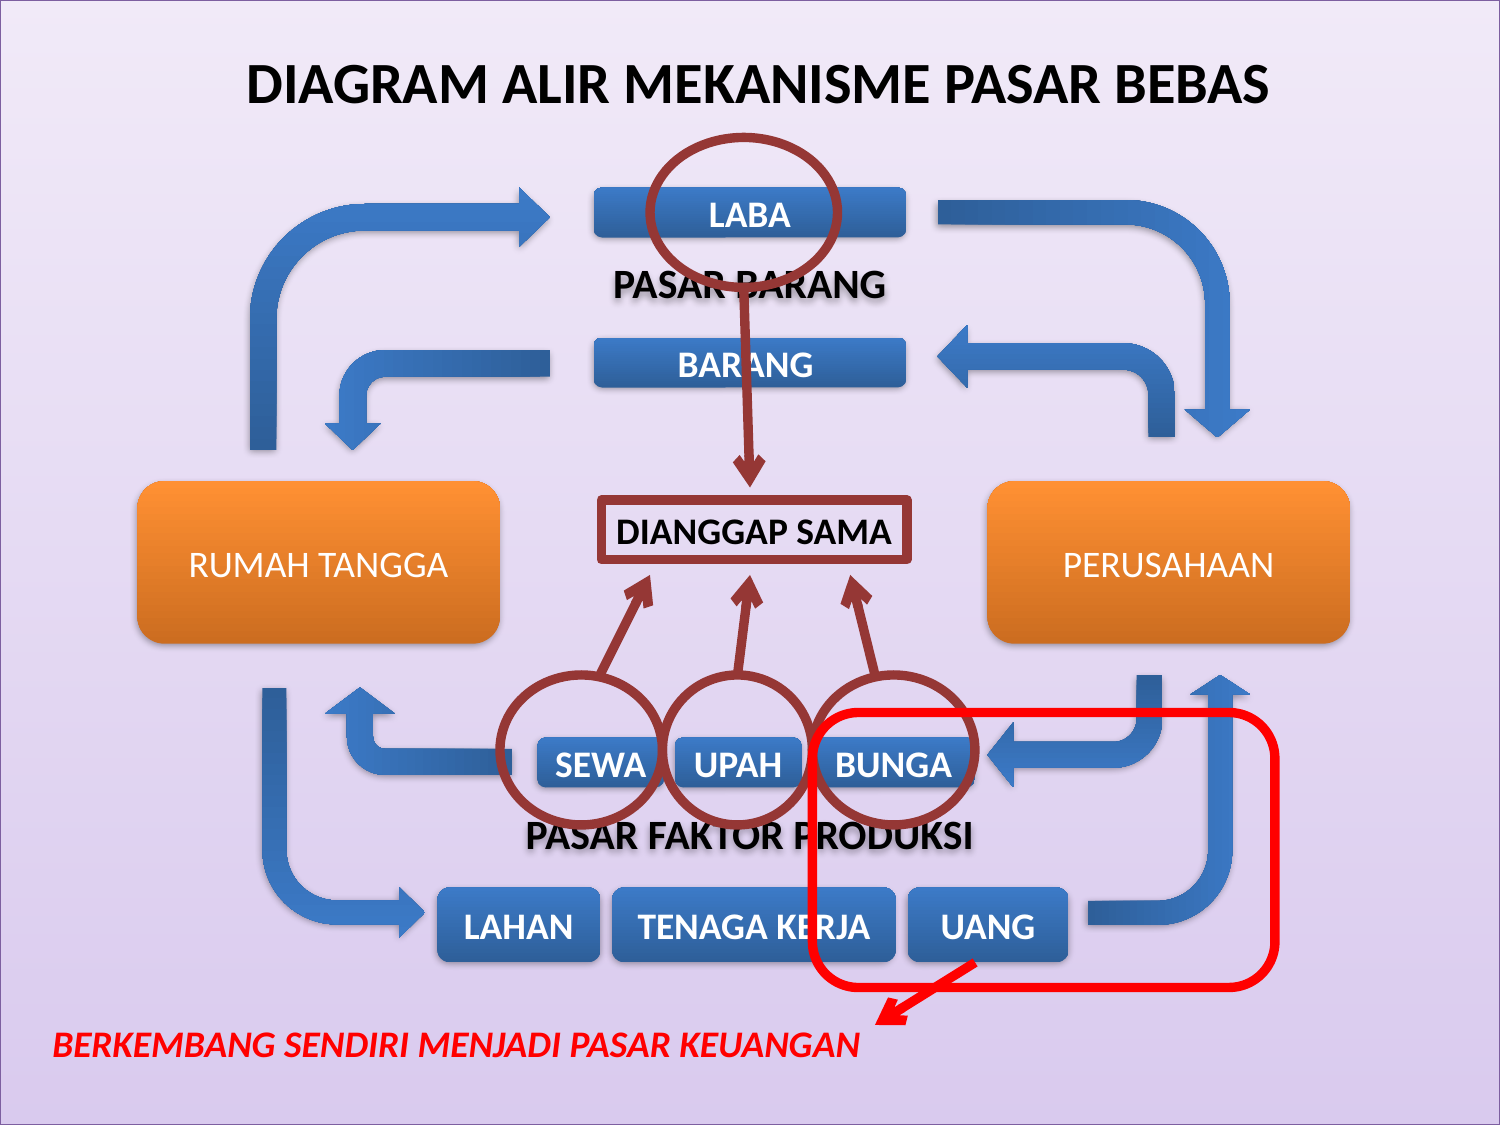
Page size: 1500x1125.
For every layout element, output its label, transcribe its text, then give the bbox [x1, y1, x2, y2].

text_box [649, 137, 838, 488]
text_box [137, 187, 1351, 963]
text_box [812, 712, 1276, 1026]
text_box BERKEMBANG SENDIRI MENJADI PASAR KEUANGAN [37, 1012, 913, 1073]
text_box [813, 574, 976, 710]
text_box [0, 0, 1500, 1125]
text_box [499, 574, 661, 826]
text_box DIAGRAM ALIR MEKANISME PASAR BEBAS [231, 37, 1286, 123]
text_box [662, 574, 813, 826]
